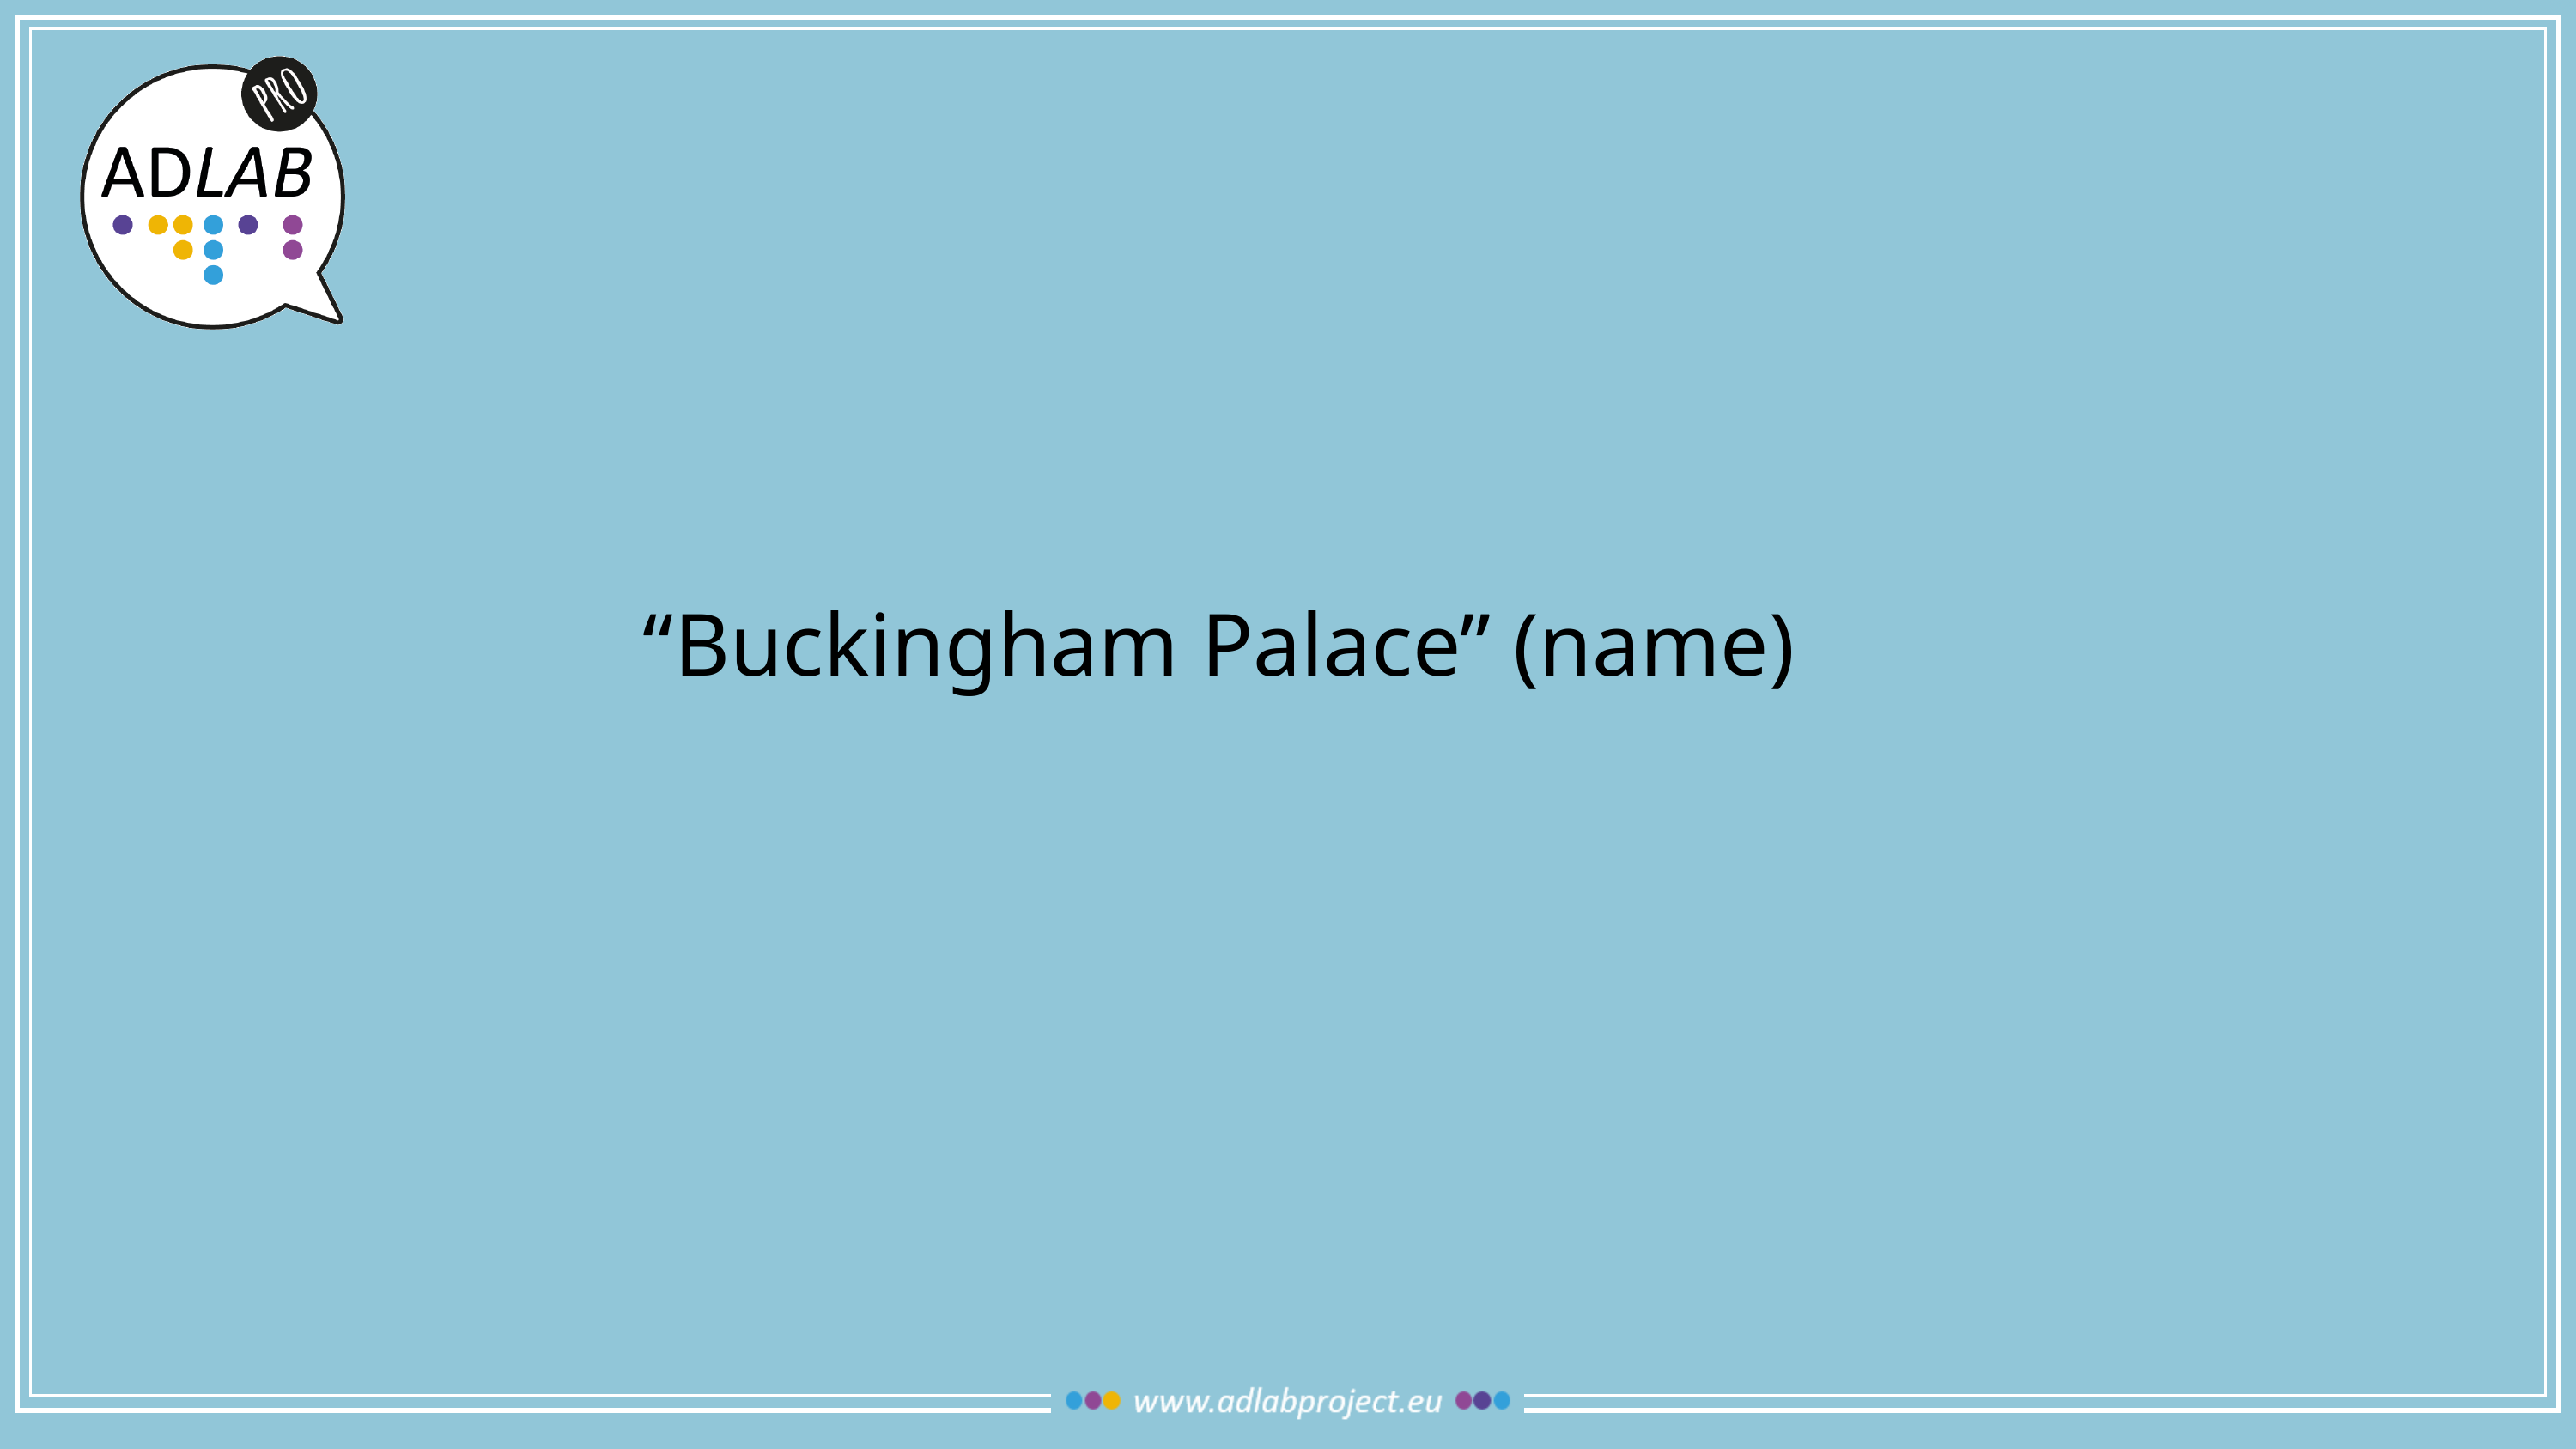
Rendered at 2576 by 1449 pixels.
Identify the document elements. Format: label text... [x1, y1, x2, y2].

picture [1051, 1378, 1524, 1429]
picture [72, 49, 353, 330]
list “Buckingham Palace” (name) [629, 532, 2176, 762]
